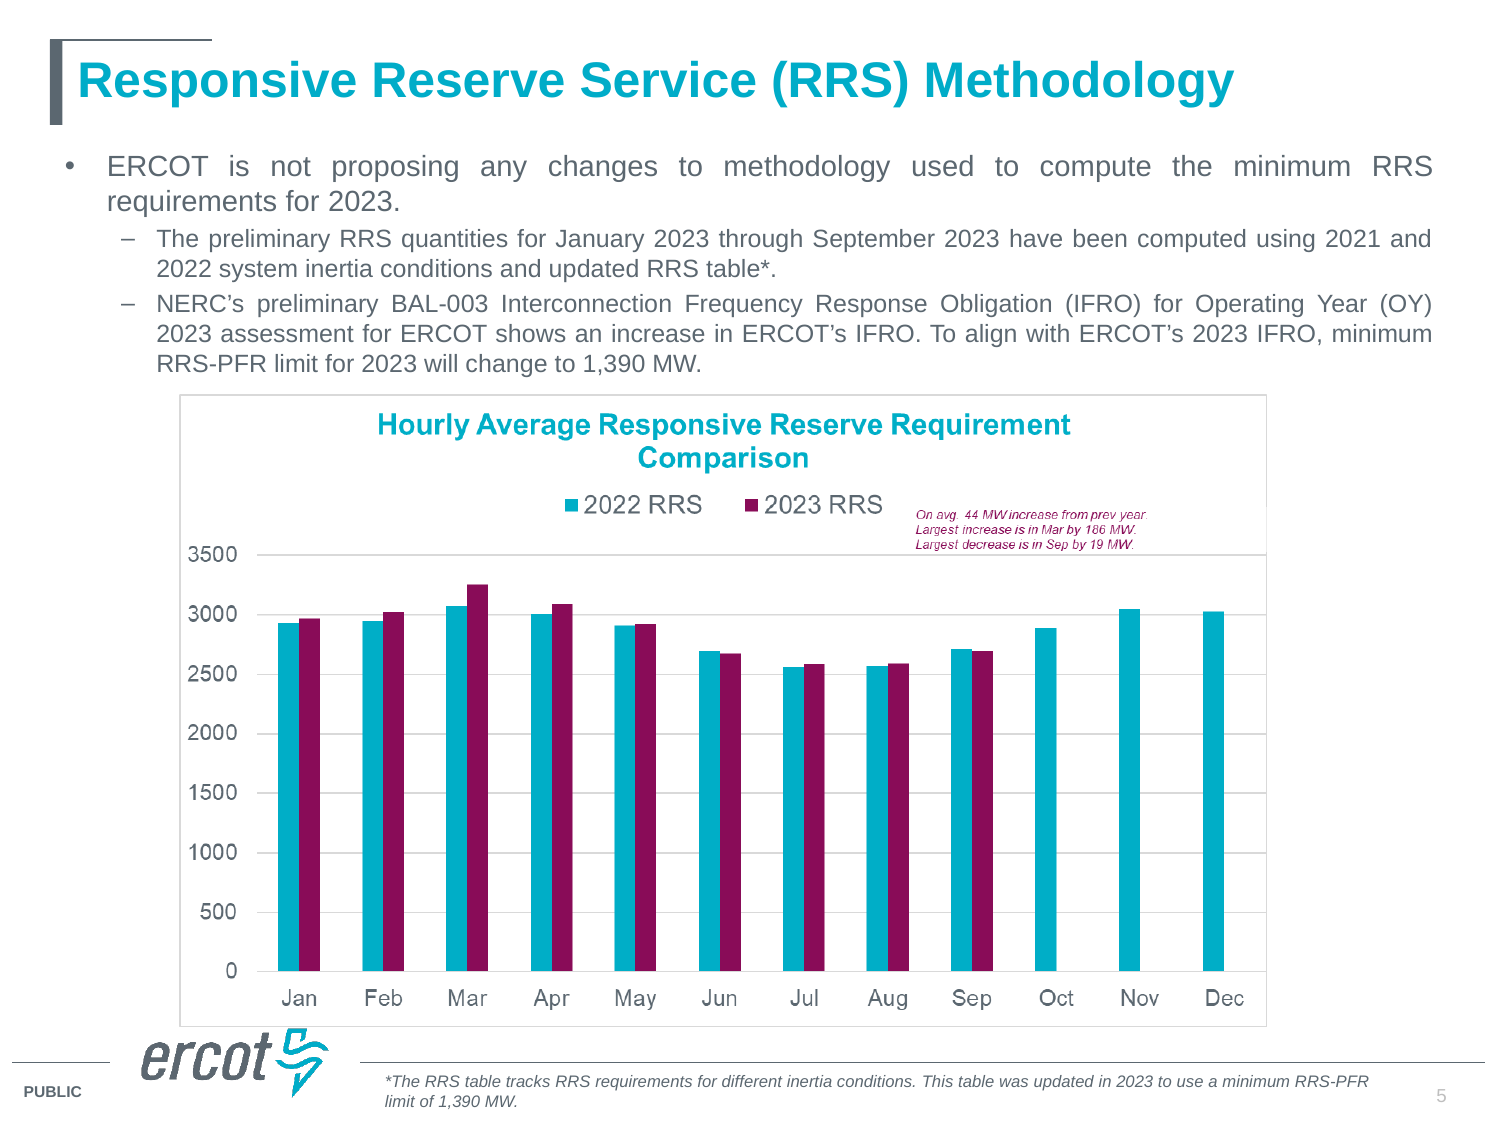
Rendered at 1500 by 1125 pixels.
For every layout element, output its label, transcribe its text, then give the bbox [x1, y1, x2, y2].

title Responsive Reserve Service (RRS) Methodology [62, 39, 1450, 125]
text_box *The RRS table tracks RRS requirements for different inertia conditions. This table was updated in 2023 to use a minimum RRS-PFR limit of 1,390 MW. [370, 1063, 1386, 1125]
list ERCOT is not proposing any changes to methodology used to compute the minimum RRS requirements for 2023. The preliminary RRS quantities for January 2023 through September 2023 have been computed using 2021 and 2022 system inertia conditions and updated RRS table*. NERC’s preliminary BAL-003 Interconnection Frequency Response Obligation (IFRO) for Operating Year (OY) 2023 assessment for ERCOT shows an increase in ERCOT’s IFRO. To align with ERCOT’s 2023 IFRO, minimum RRS-PFR limit for 2023 will change to 1,390 MW. [50, 140, 1450, 972]
picture [137, 394, 1267, 1100]
